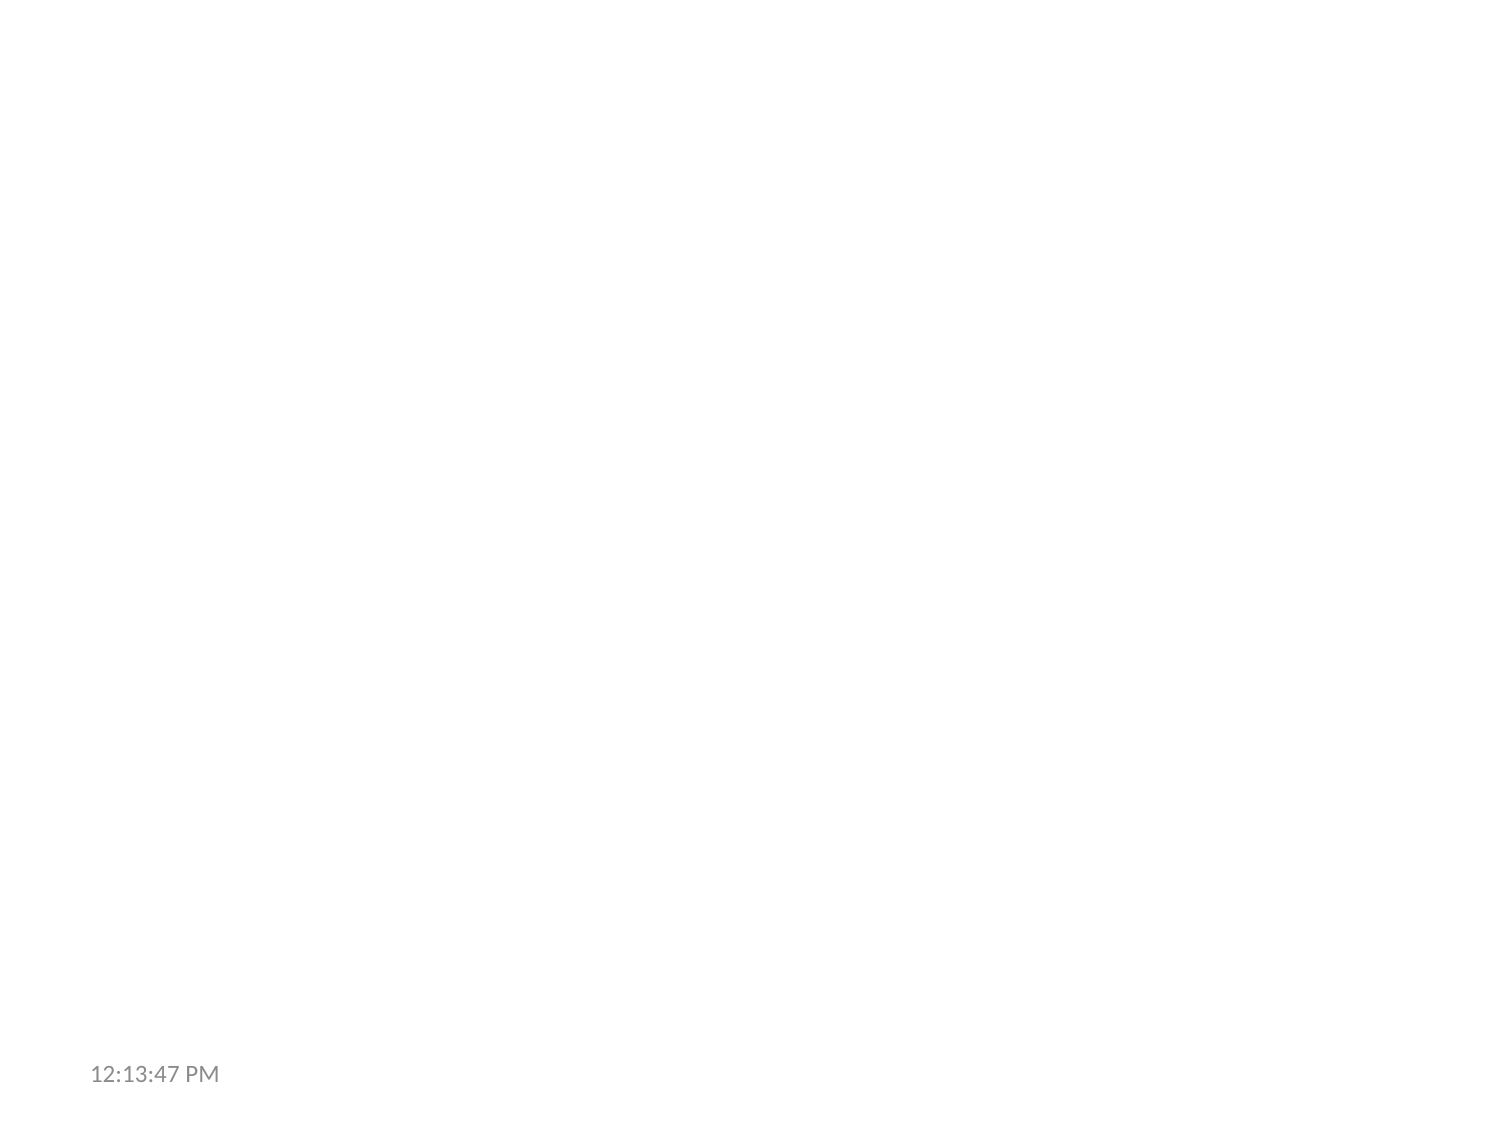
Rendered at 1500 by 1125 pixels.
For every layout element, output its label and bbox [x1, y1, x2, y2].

slide_number [75, 1042, 425, 1103]
